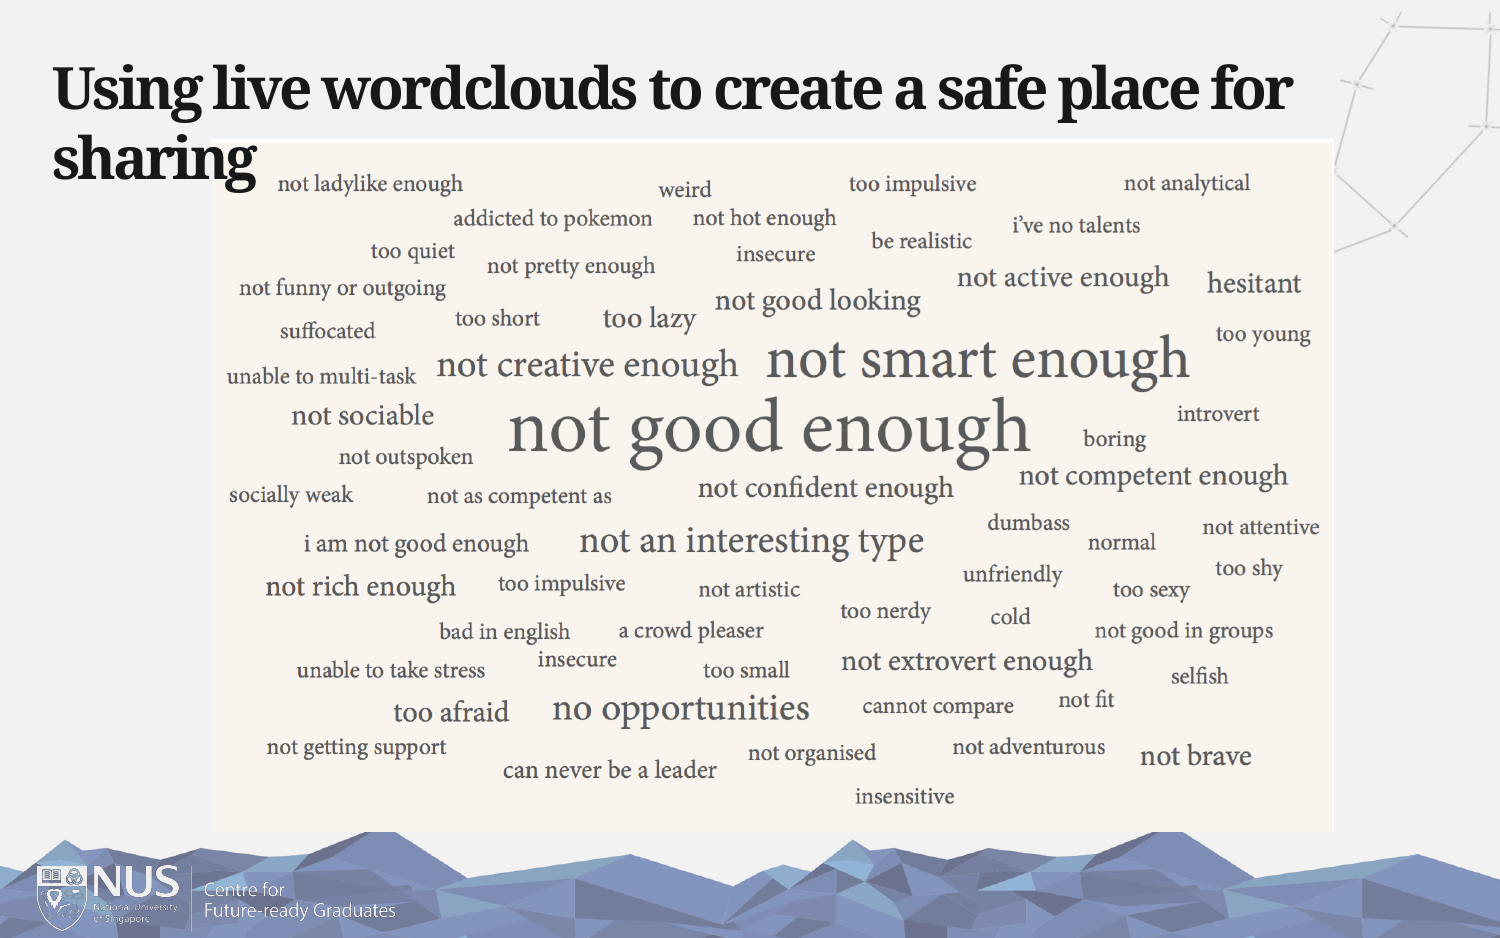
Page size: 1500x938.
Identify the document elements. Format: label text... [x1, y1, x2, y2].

text_box Using live wordclouds to create a safe place for sharing [37, 43, 1256, 157]
picture [0, 0, 1500, 938]
